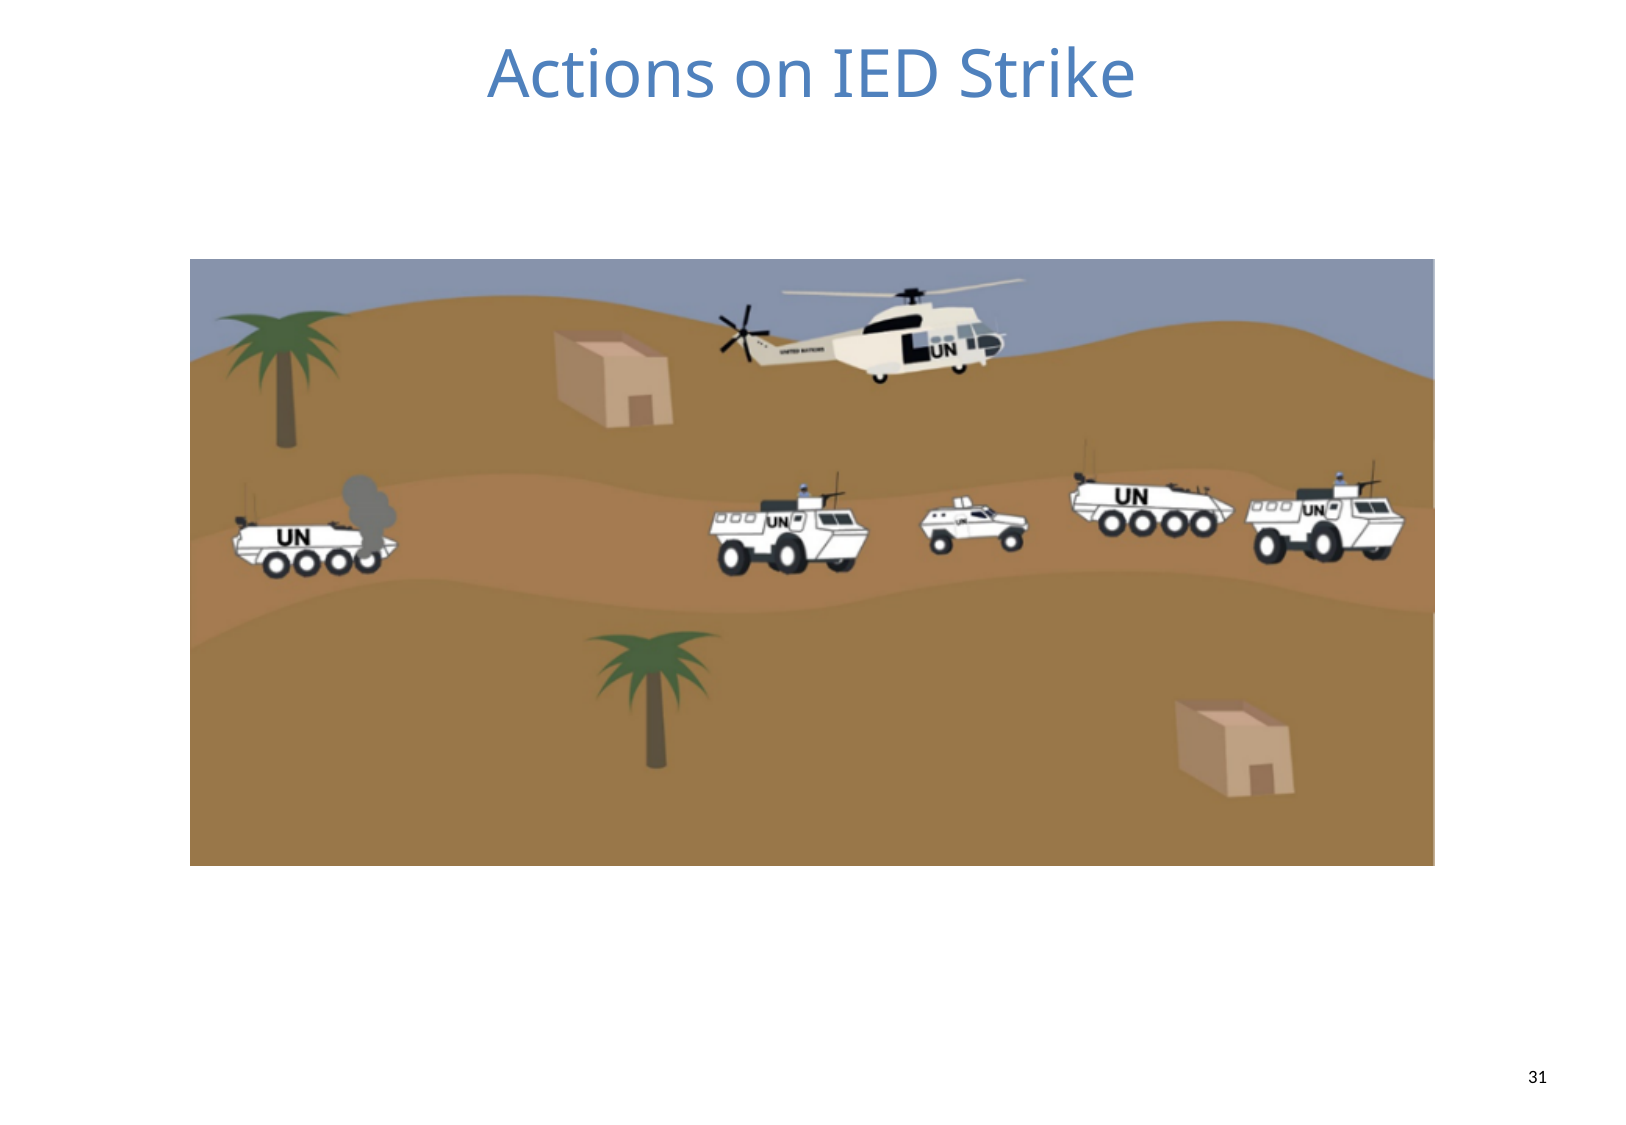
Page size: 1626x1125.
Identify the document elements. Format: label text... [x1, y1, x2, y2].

picture [190, 258, 1435, 867]
text_box Actions on IED Strike [111, 7, 1514, 135]
